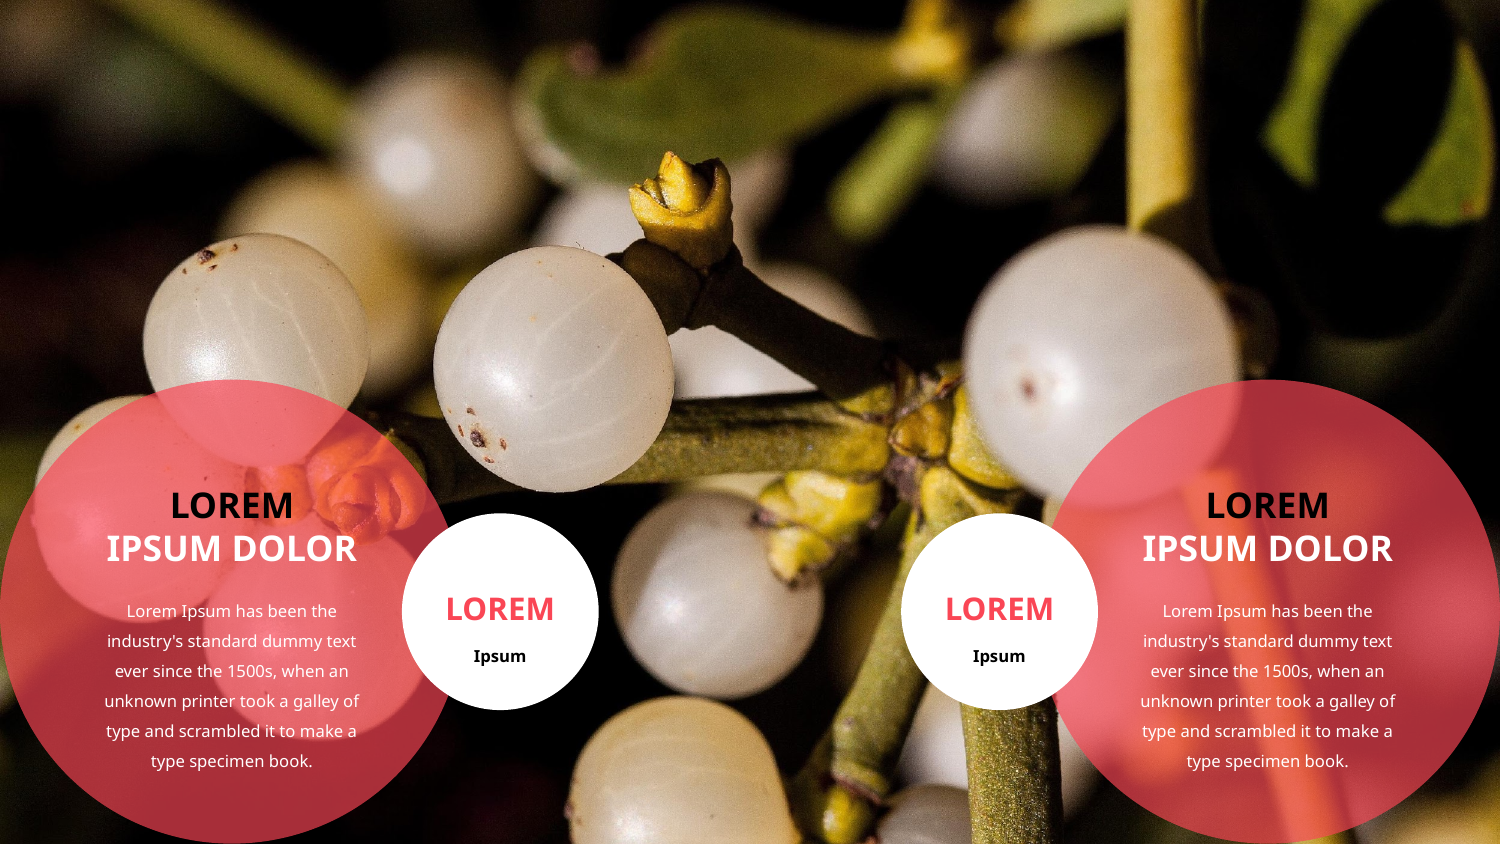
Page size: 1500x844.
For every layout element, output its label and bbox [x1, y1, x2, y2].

text_box [900, 513, 1099, 711]
picture [0, 0, 1500, 844]
text_box [401, 513, 599, 711]
